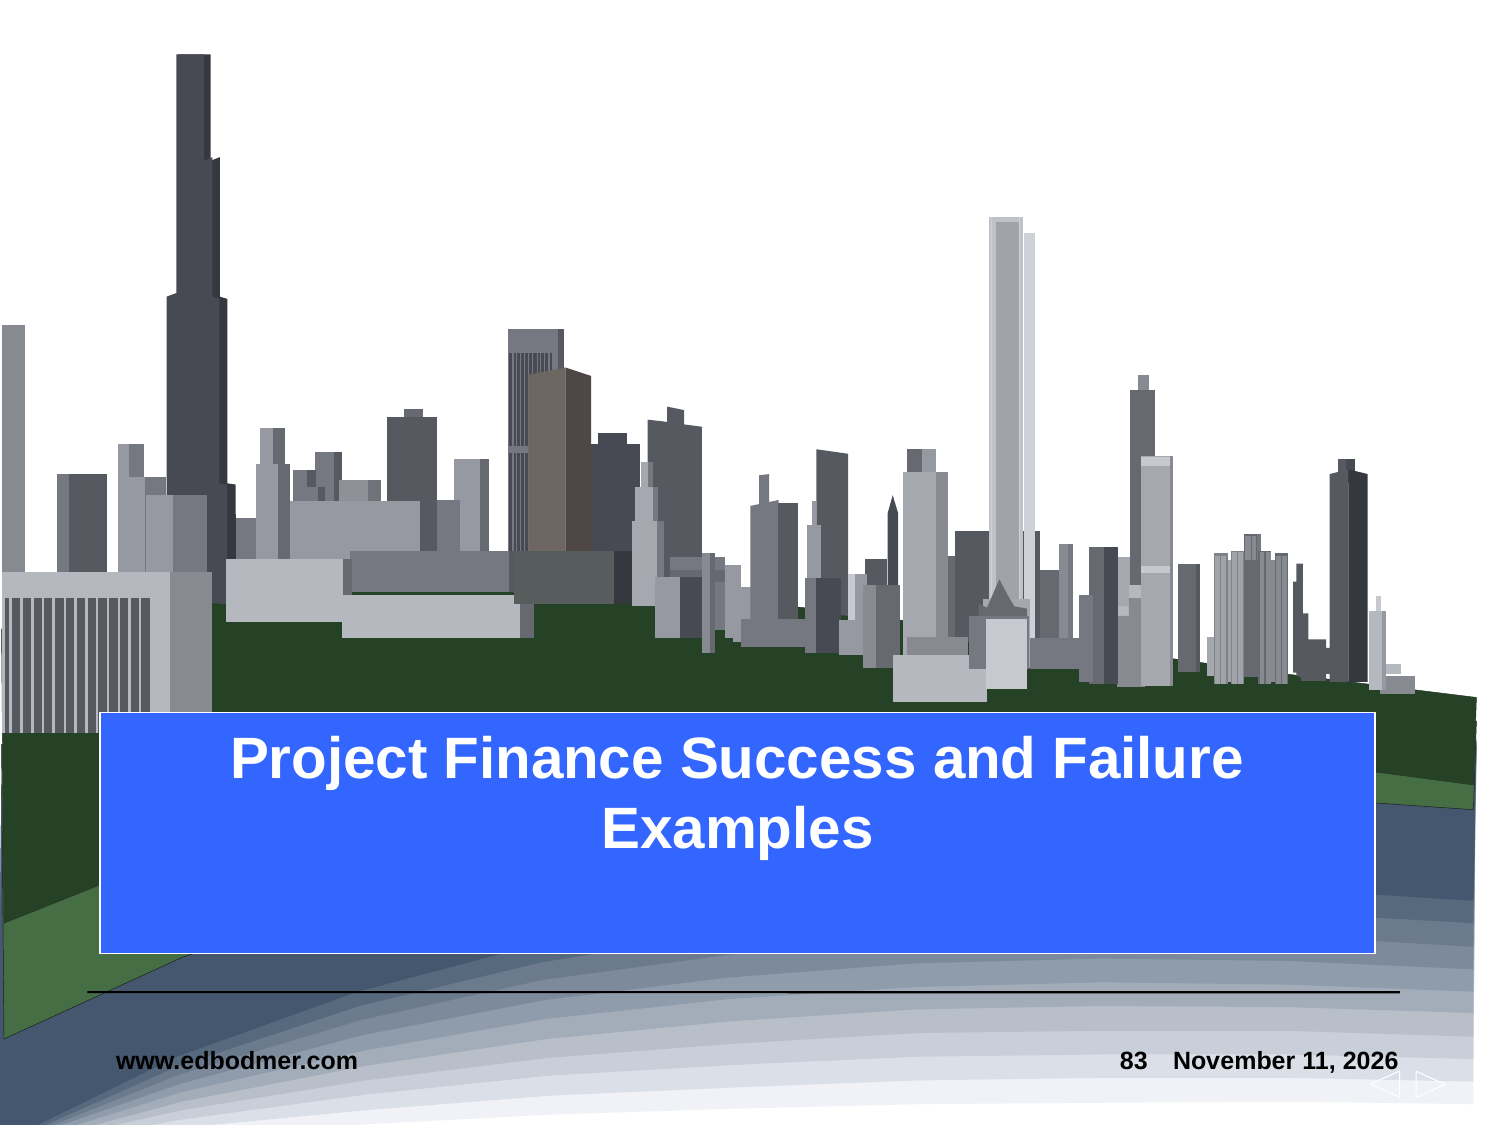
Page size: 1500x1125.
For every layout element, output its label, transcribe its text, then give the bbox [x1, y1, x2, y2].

title Project Finance Success and Failure Examples [99, 712, 1376, 954]
